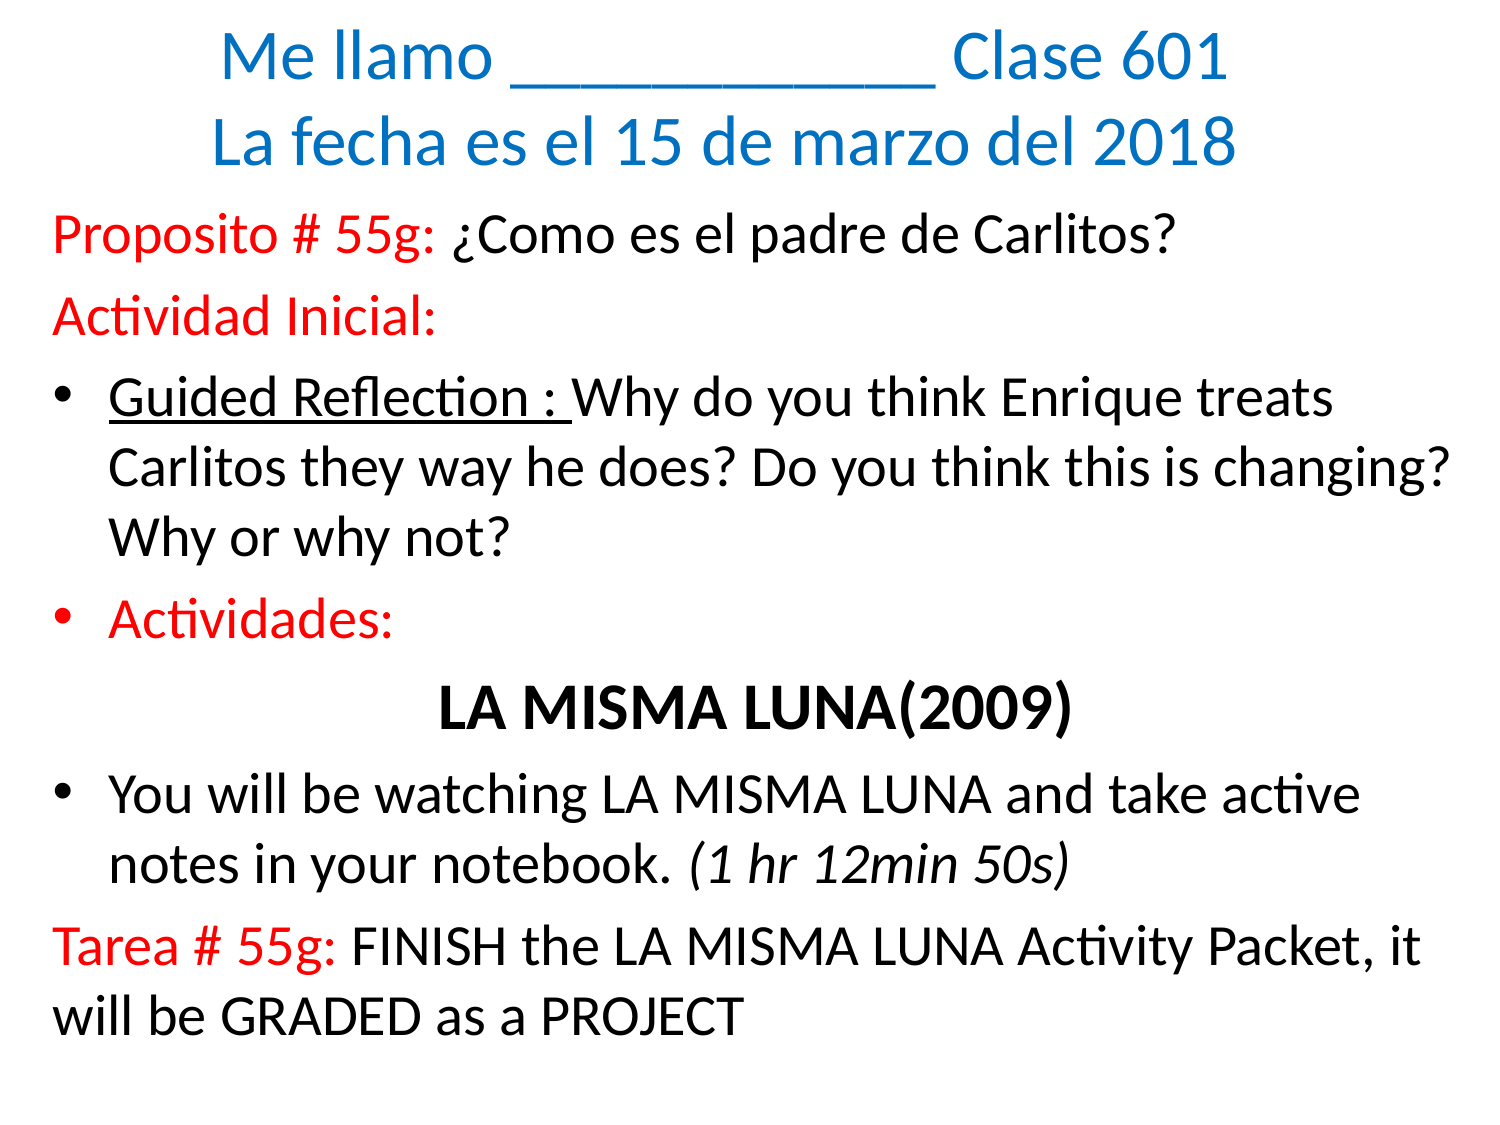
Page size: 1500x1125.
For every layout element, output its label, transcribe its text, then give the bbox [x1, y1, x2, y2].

list Proposito # 55g: ¿Como es el padre de Carlitos? Actividad Inicial: Guided Reflection : Why do you think Enrique treats Carlitos they way he does? Do you think this is changing? Why or why not? Actividades: LA MISMA LUNA(2009) You will be watching LA MISMA LUNA and take active notes in your notebook. (1 hr 12min 50s) Tarea # 55g: FINISH the LA MISMA LUNA Activity Packet, it will be GRADED as a PROJECT [37, 187, 1475, 950]
title Me llamo ____________ Clase 601 La fecha es el 15 de marzo del 2018 [50, 0, 1400, 188]
